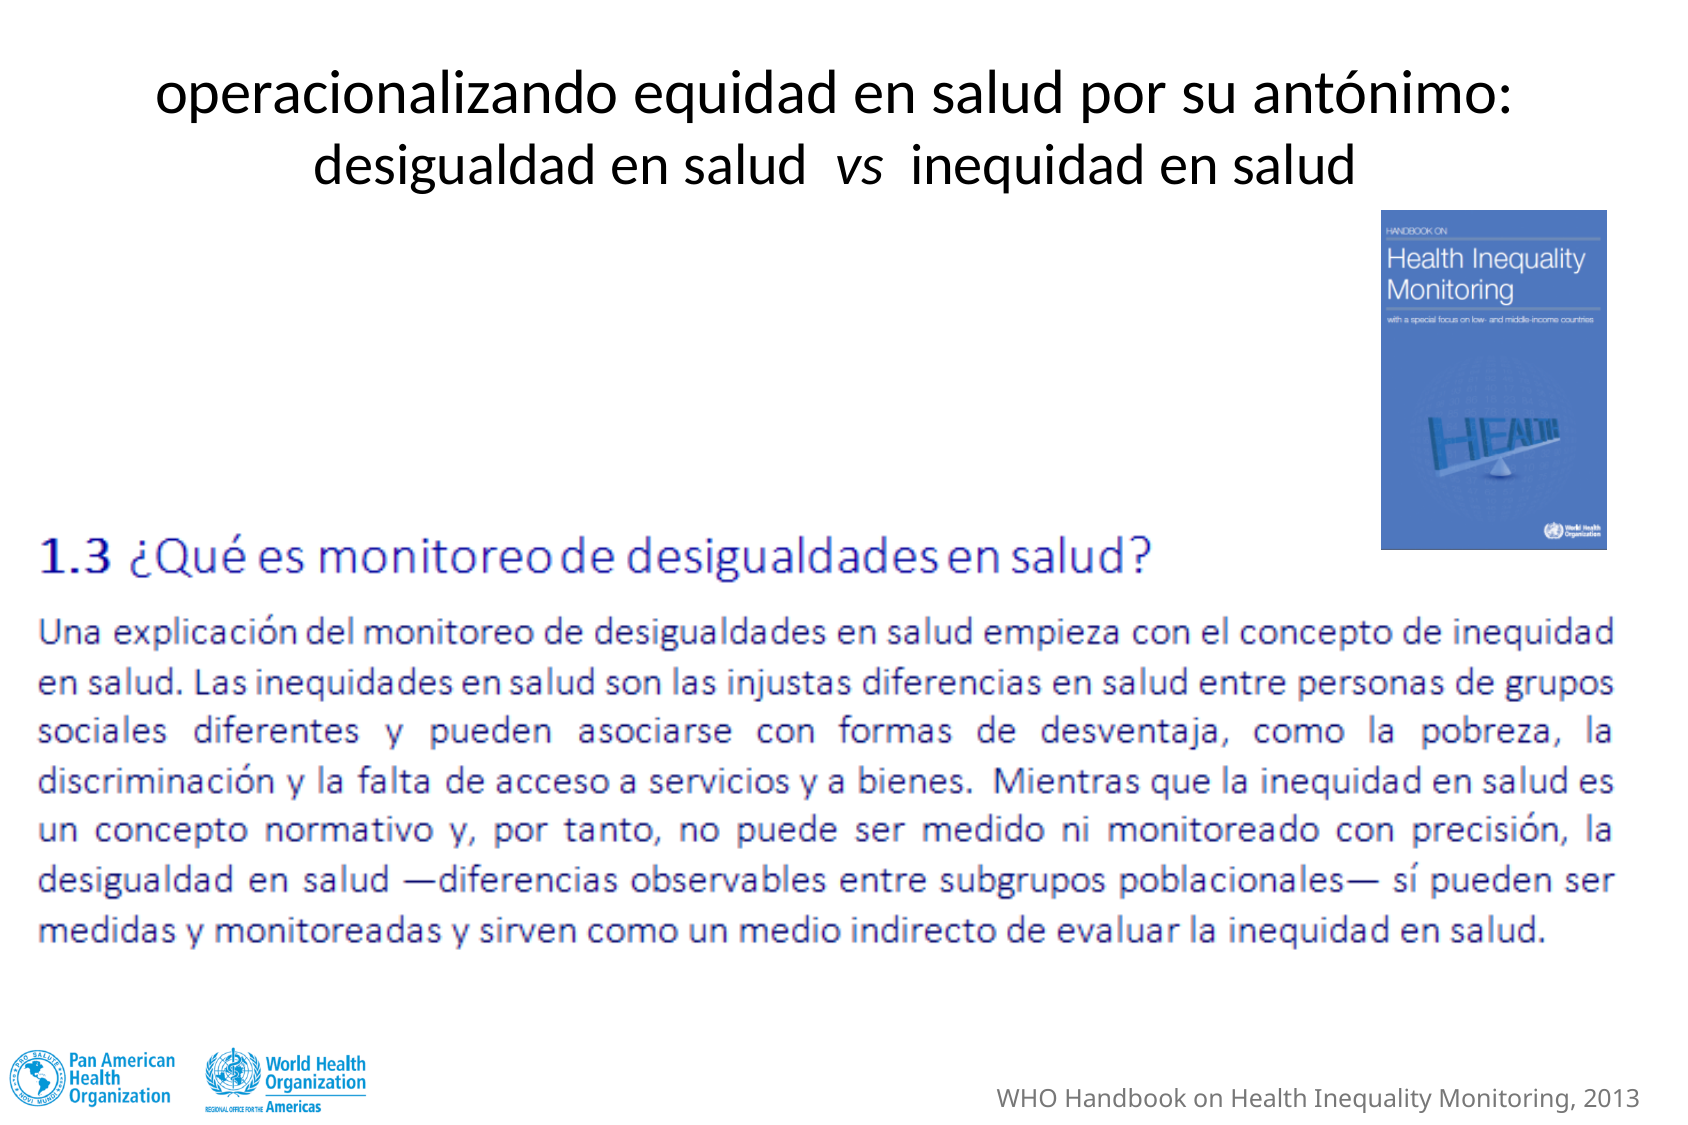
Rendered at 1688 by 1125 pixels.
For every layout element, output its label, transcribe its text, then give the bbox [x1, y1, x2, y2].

picture [17, 210, 1661, 989]
text_box WHO Handbook on Health Inequality Monitoring, 2013 [743, 1074, 1657, 1120]
text_box operacionalizando equidad en salud por su antónimo: desigualdad en salud vs inequidad en salud [41, 41, 1630, 204]
picture [1, 1037, 375, 1125]
